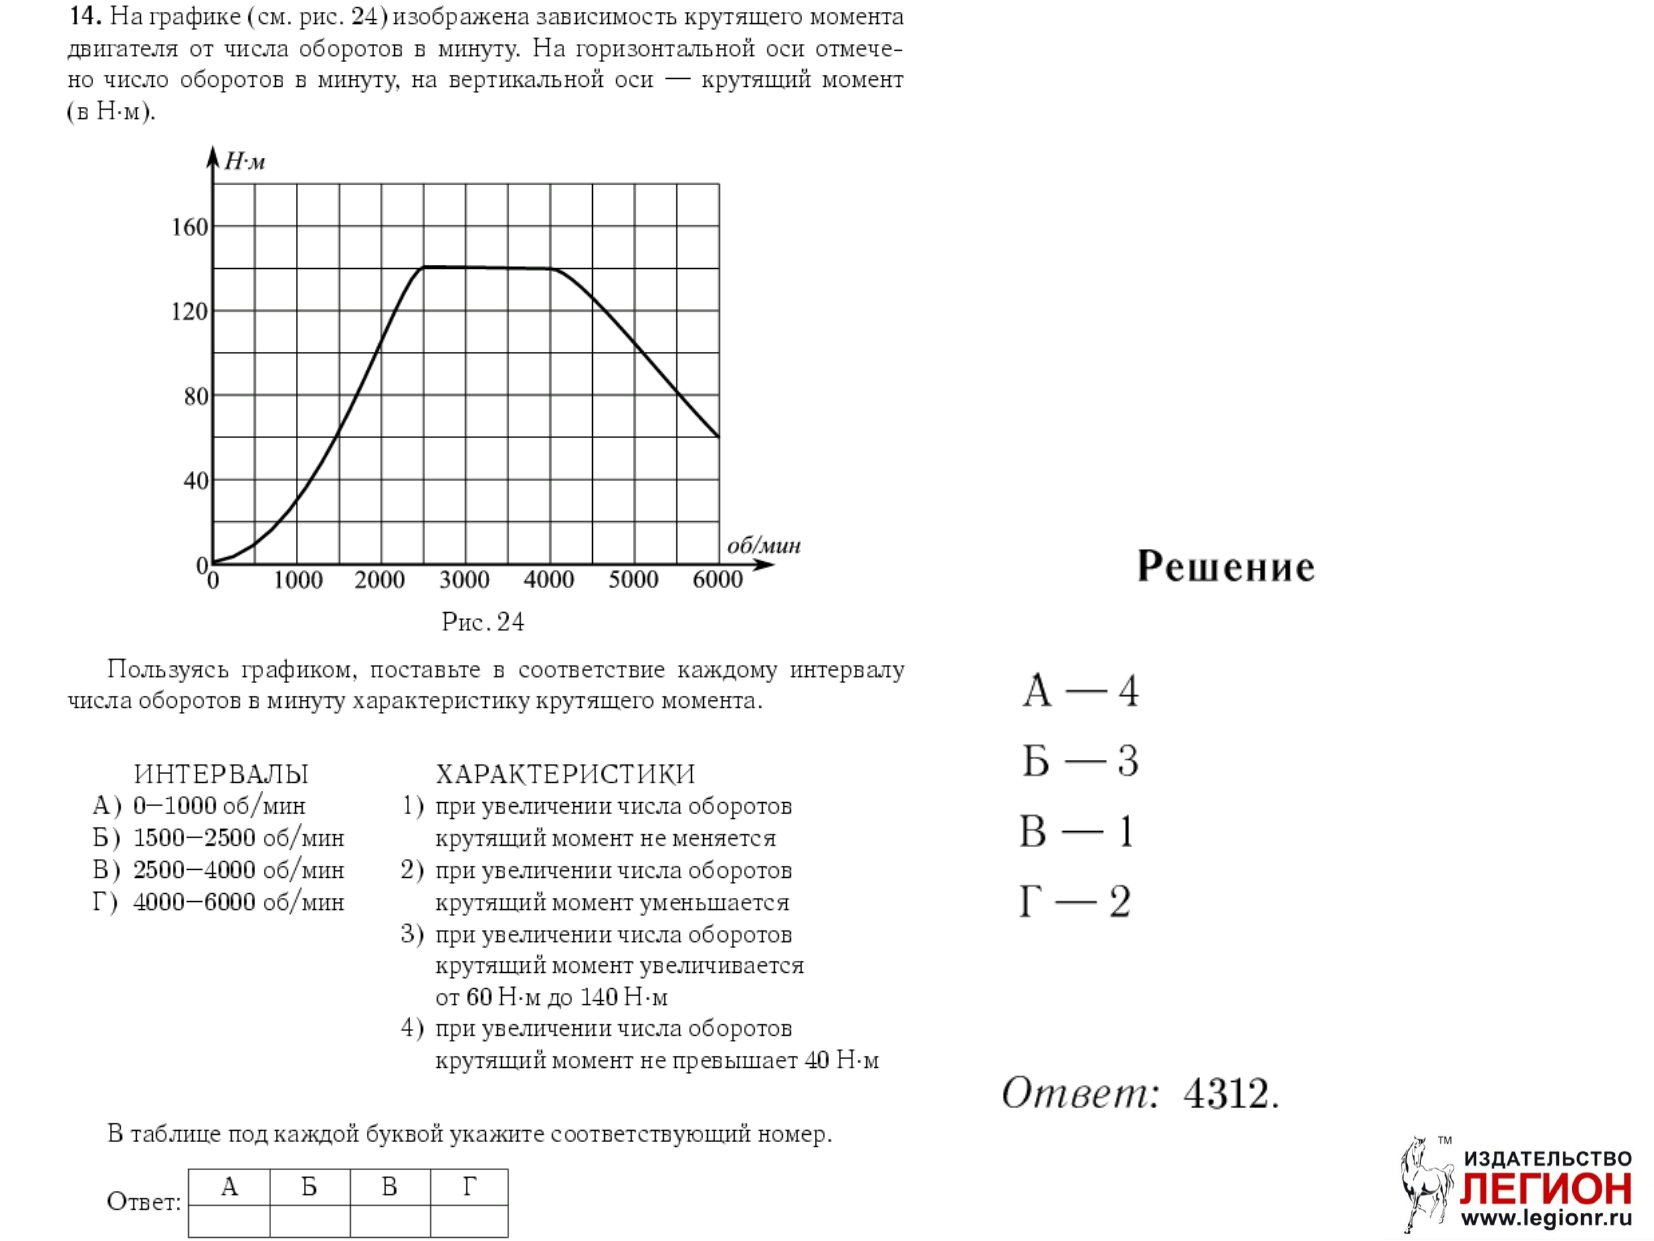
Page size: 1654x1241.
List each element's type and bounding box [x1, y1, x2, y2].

picture [1021, 666, 1144, 713]
picture [1119, 537, 1325, 600]
picture [1009, 879, 1146, 927]
picture [1014, 736, 1143, 782]
picture [1381, 1116, 1654, 1241]
picture [1002, 1065, 1283, 1116]
picture [1014, 807, 1140, 855]
picture [64, 0, 910, 1241]
